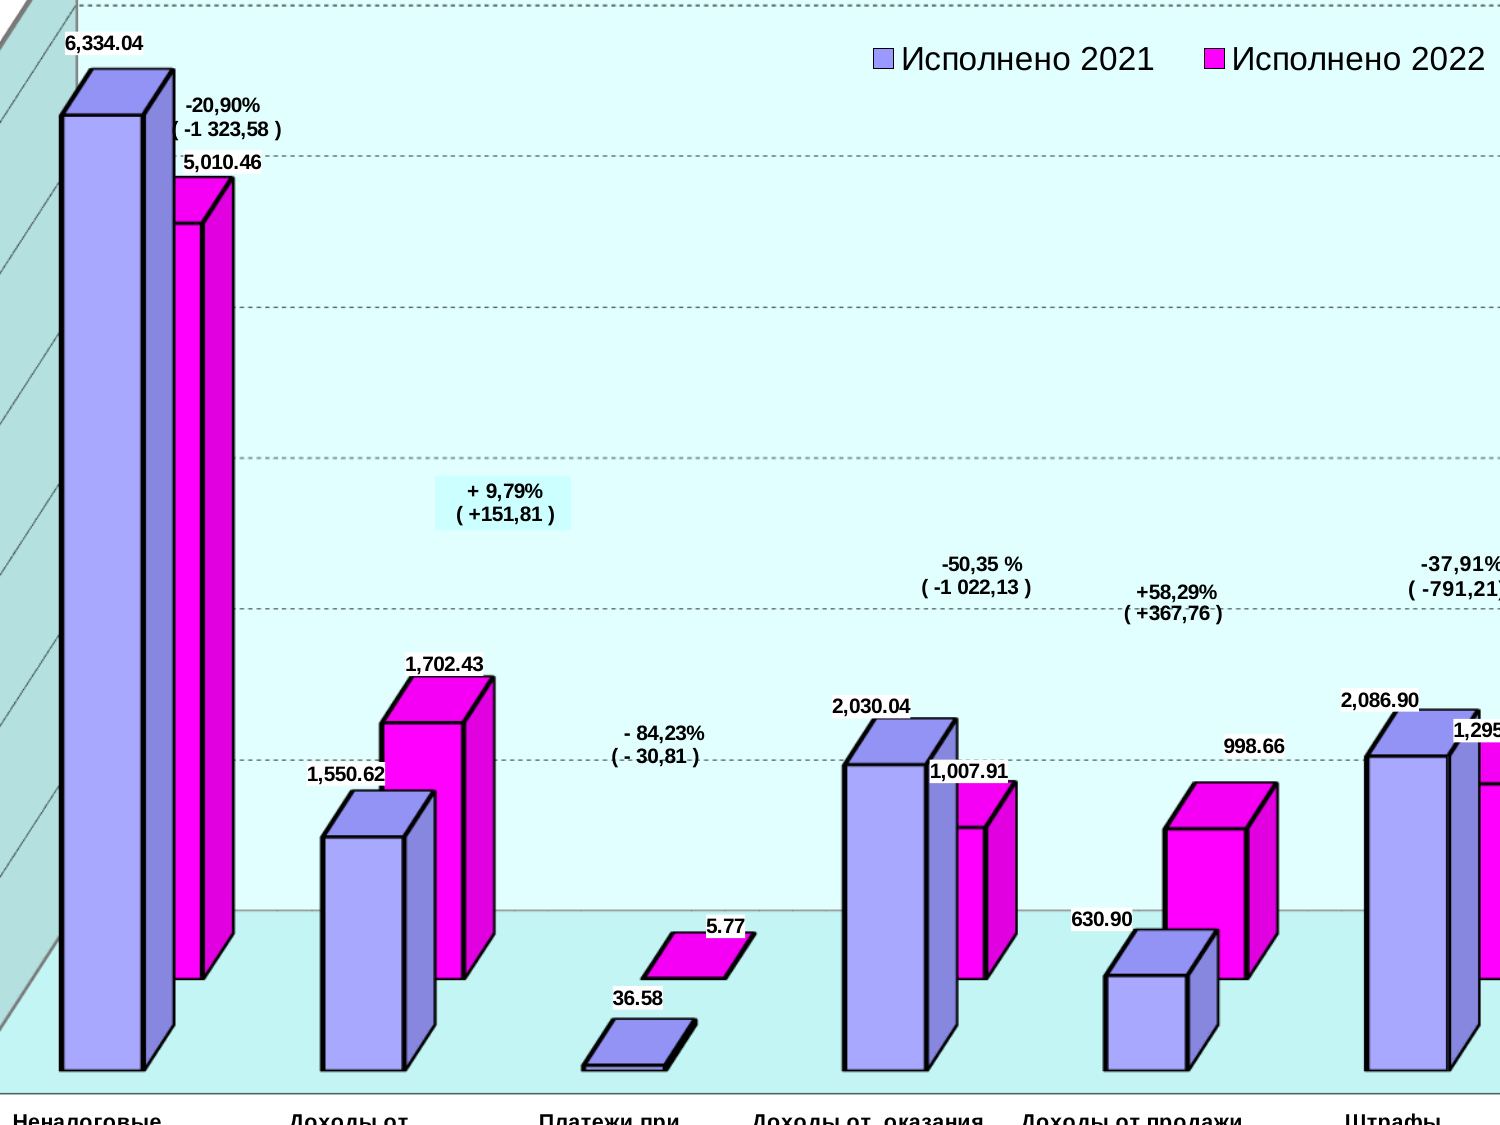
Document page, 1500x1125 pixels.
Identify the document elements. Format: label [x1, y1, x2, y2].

chart [0, 0, 1500, 1125]
